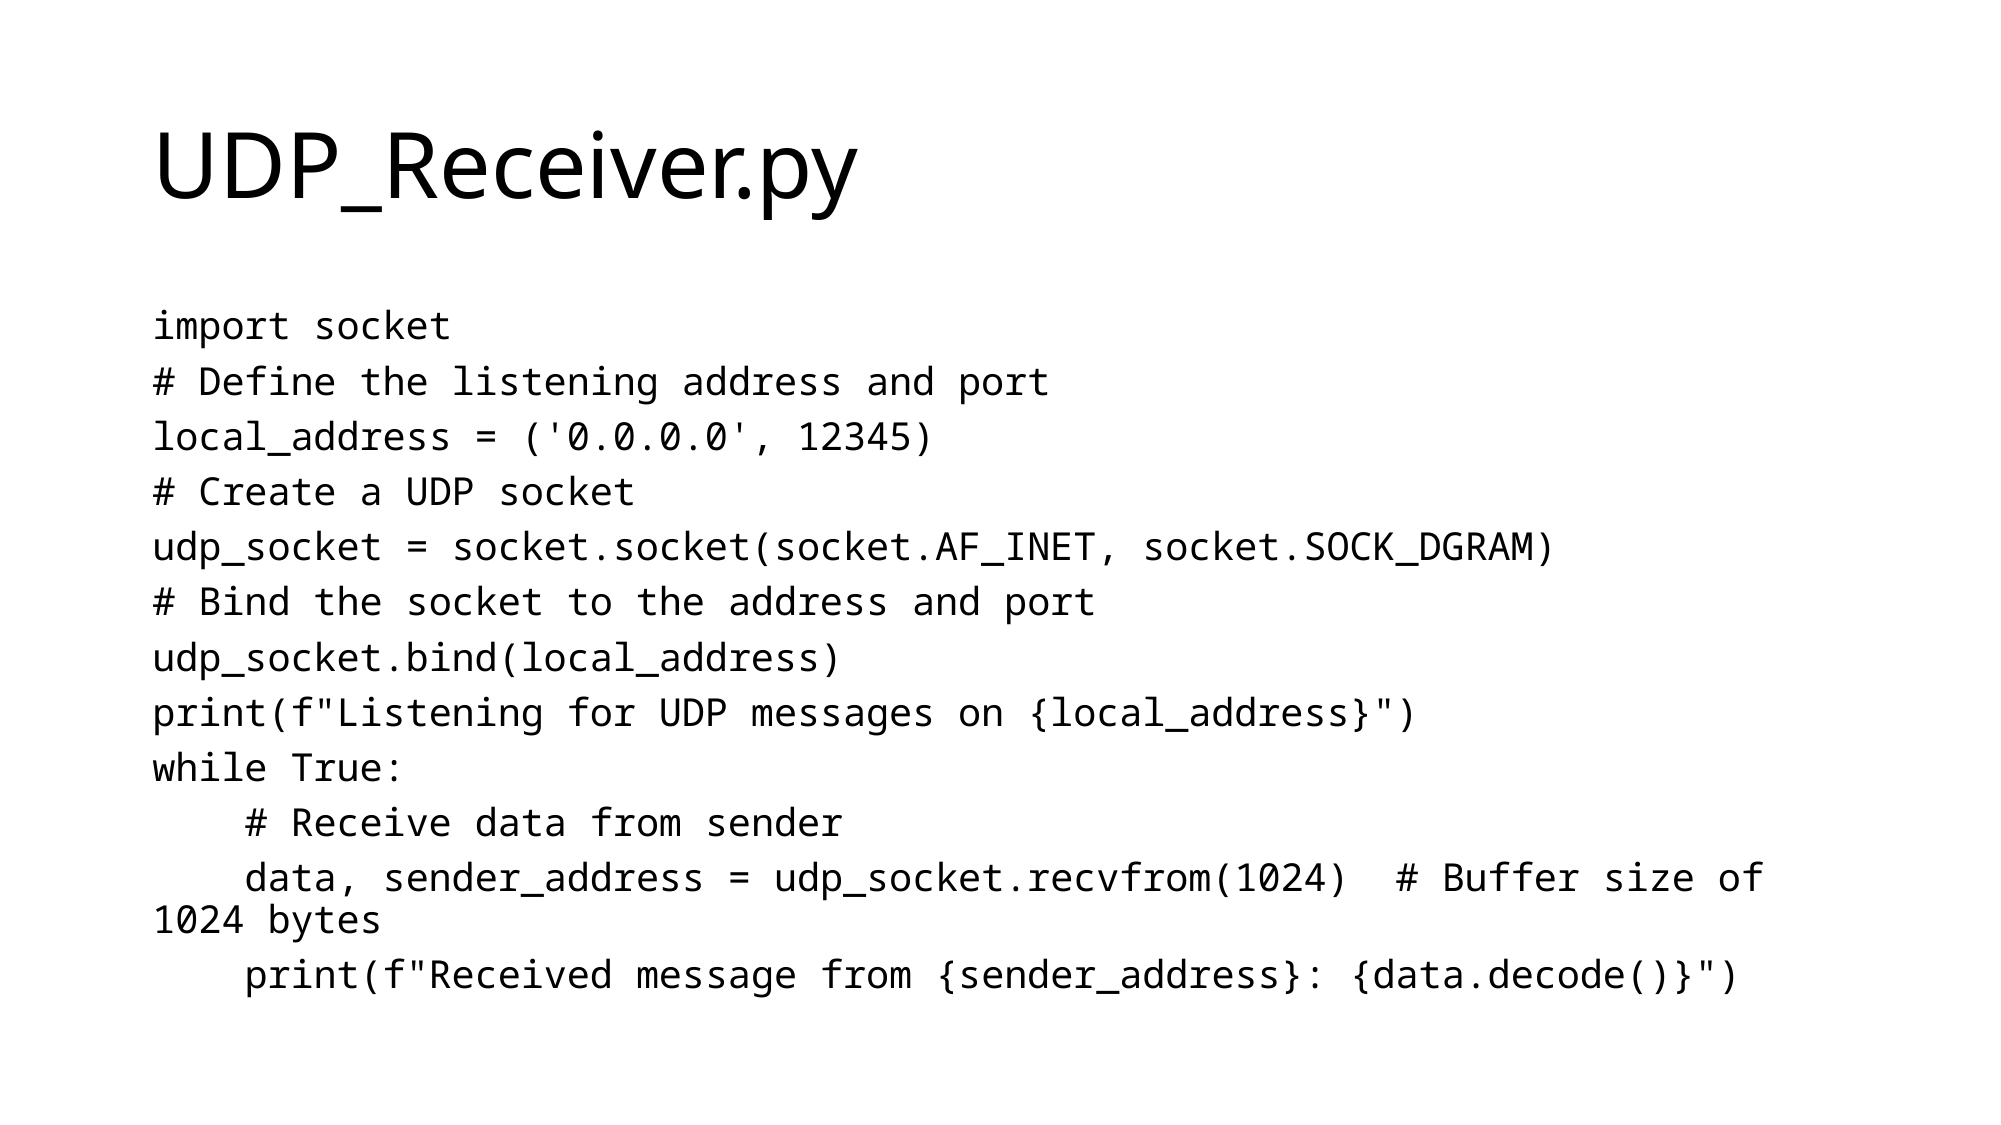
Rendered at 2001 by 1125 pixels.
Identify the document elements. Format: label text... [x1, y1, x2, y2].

list import socket # Define the listening address and port local_address = ('0.0.0.0', 12345) # Create a UDP socket udp_socket = socket.socket(socket.AF_INET, socket.SOCK_DGRAM) # Bind the socket to the address and port udp_socket.bind(local_address) print(f"Listening for UDP messages on {local_address}") while True: # Receive data from sender data, sender_address = udp_socket.recvfrom(1024) # Buffer size of 1024 bytes print(f"Received message from {sender_address}: {data.decode()}") [137, 299, 1863, 1014]
title UDP_Receiver.py [137, 59, 1863, 278]
